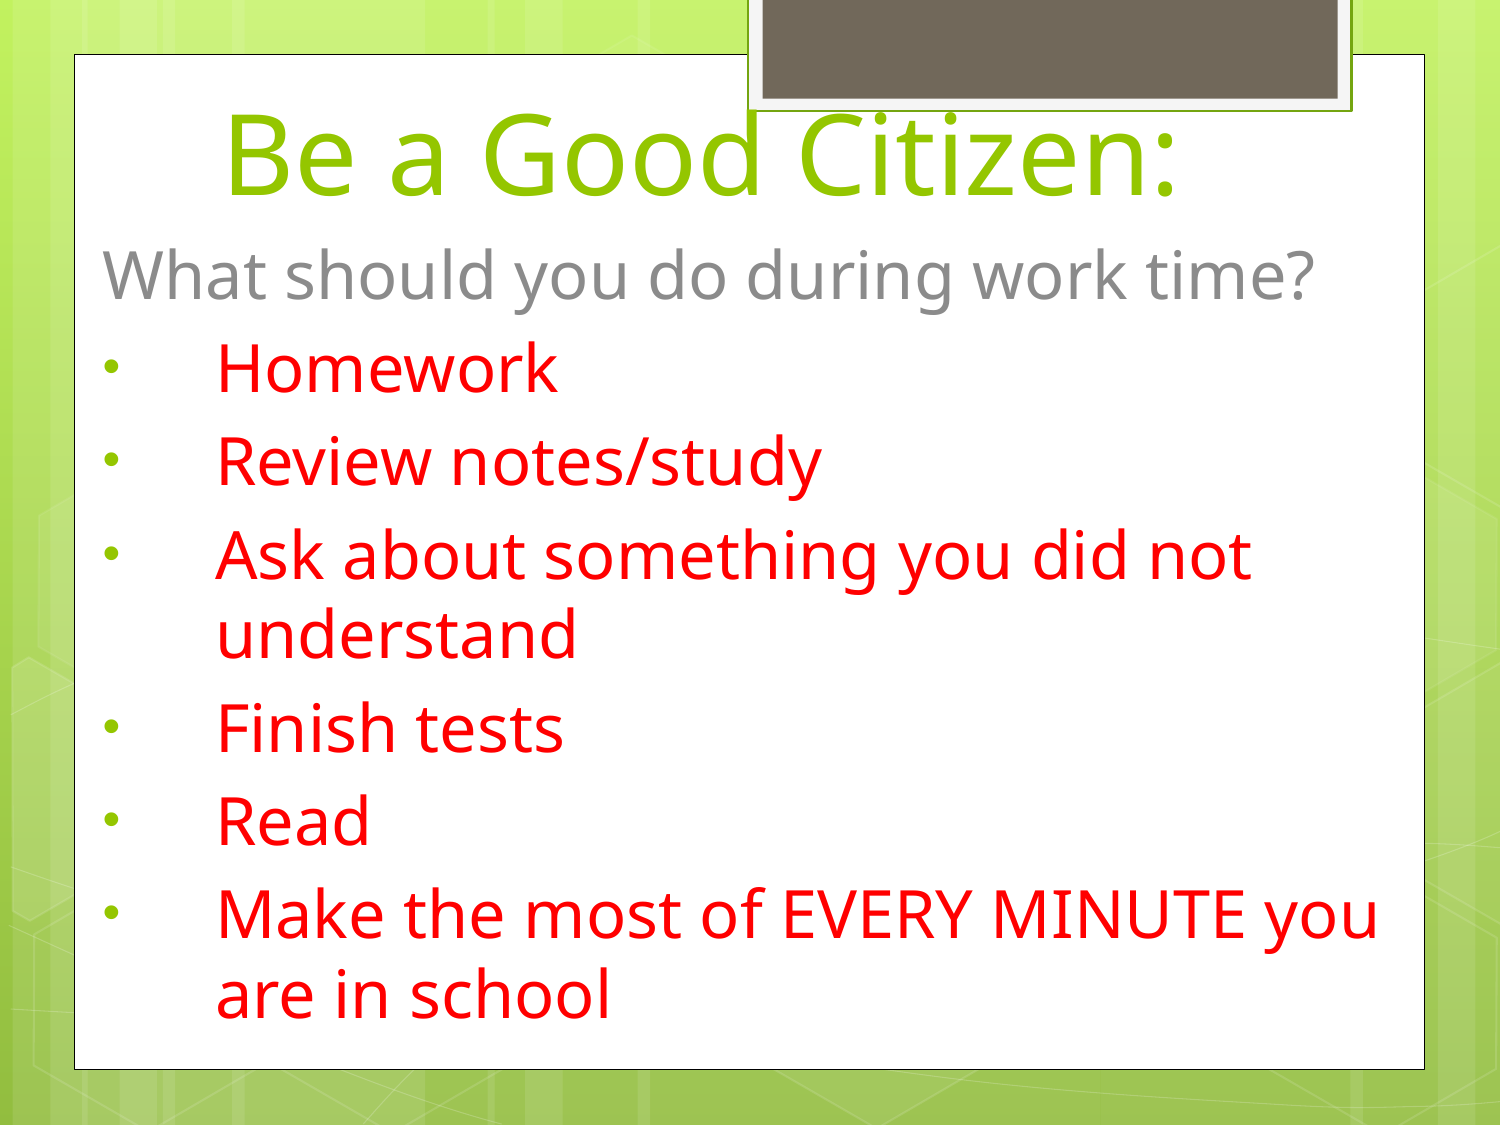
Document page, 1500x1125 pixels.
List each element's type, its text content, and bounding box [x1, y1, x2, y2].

list What should you do during work time? Homework Review notes/study Ask about something you did not understand Finish tests Read Make the most of EVERY MINUTE you are in school [87, 224, 1425, 1038]
title Be a Good Citizen: [206, 75, 1296, 224]
